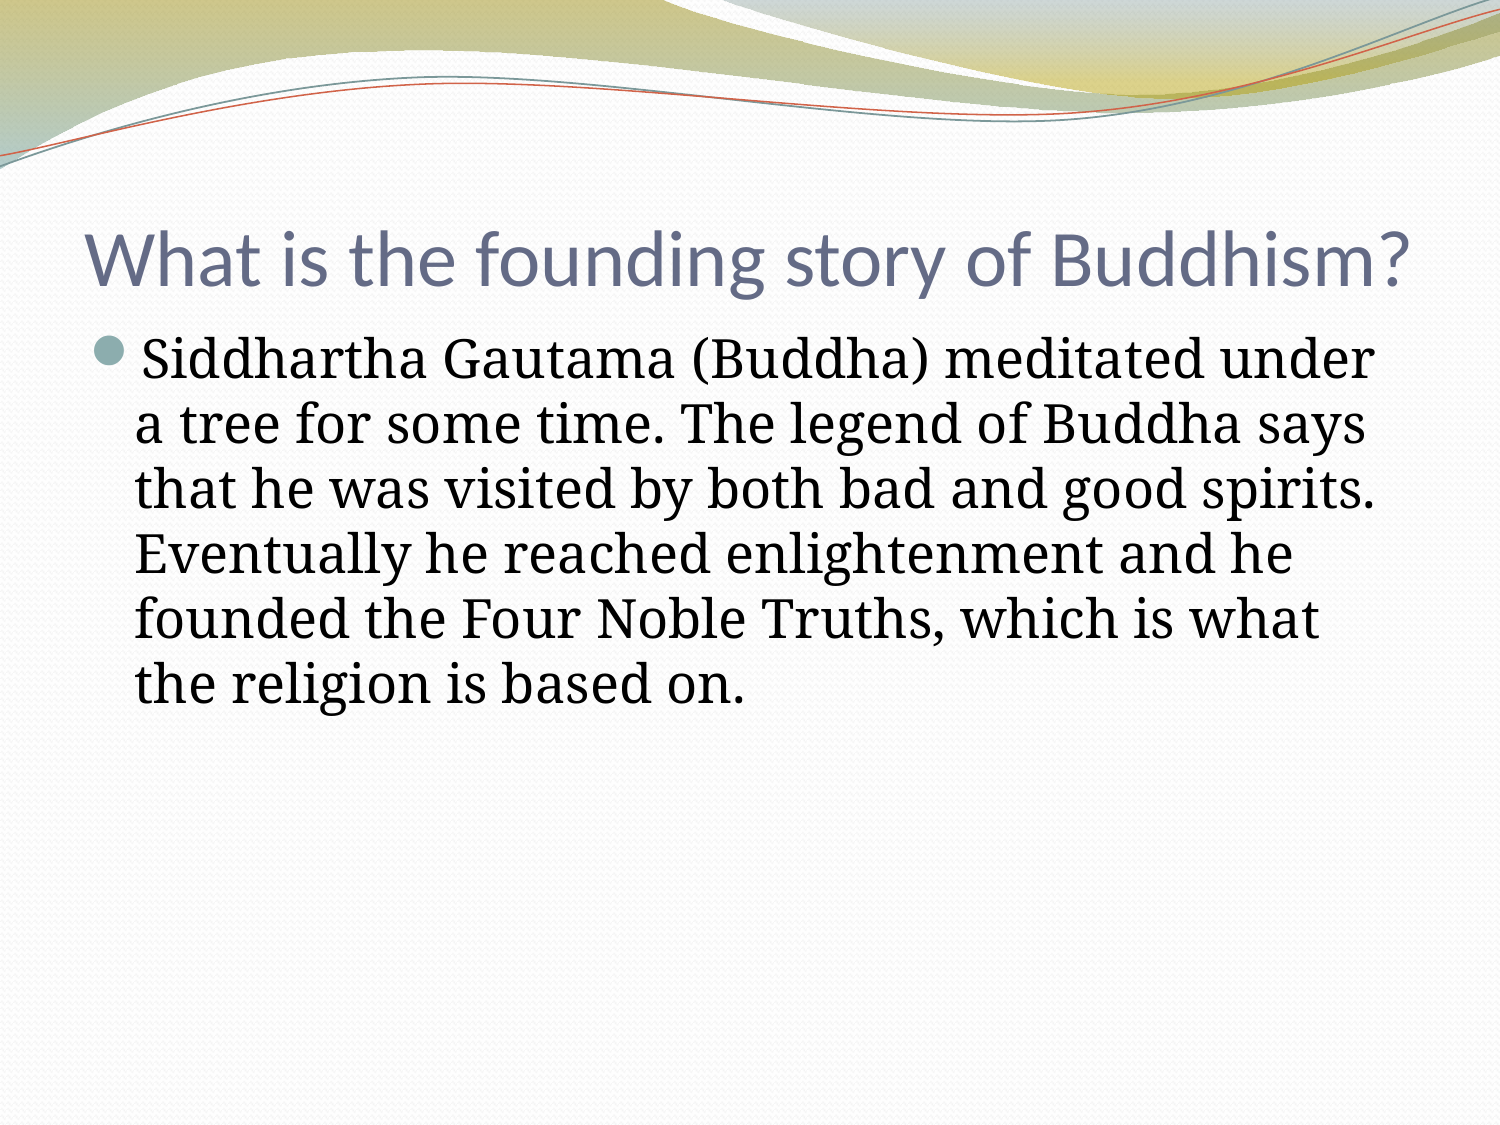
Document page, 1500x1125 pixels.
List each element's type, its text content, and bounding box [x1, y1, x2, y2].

list Siddhartha Gautama (Buddha) meditated under a tree for some time. The legend of Buddha says that he was visited by both bad and good spirits. Eventually he reached enlightenment and he founded the Four Noble Truths, which is what the religion is based on. [75, 317, 1425, 1038]
title What is the founding story of Buddhism? [75, 115, 1425, 303]
